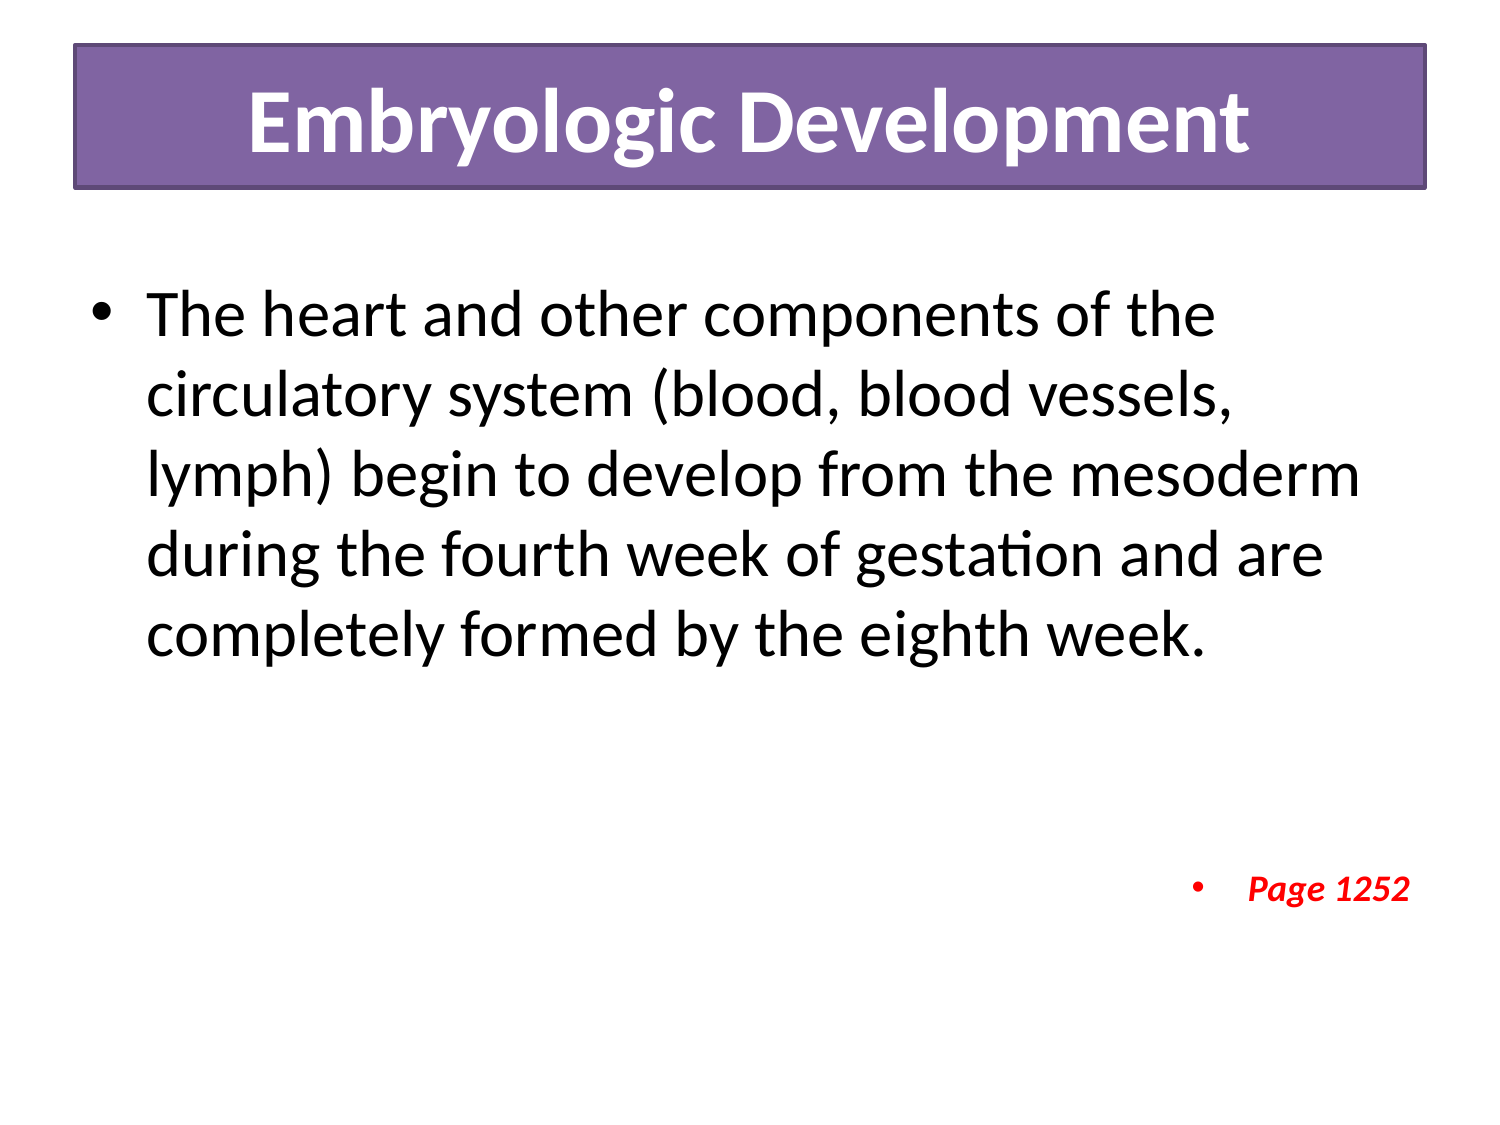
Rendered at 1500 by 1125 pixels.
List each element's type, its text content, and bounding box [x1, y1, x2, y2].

title Embryologic Development [73, 43, 1427, 190]
list The heart and other components of the circulatory system (blood, blood vessels, lymph) begin to develop from the mesoderm during the fourth week of gestation and are completely formed by the eighth week. Page 1252 [75, 262, 1425, 1005]
